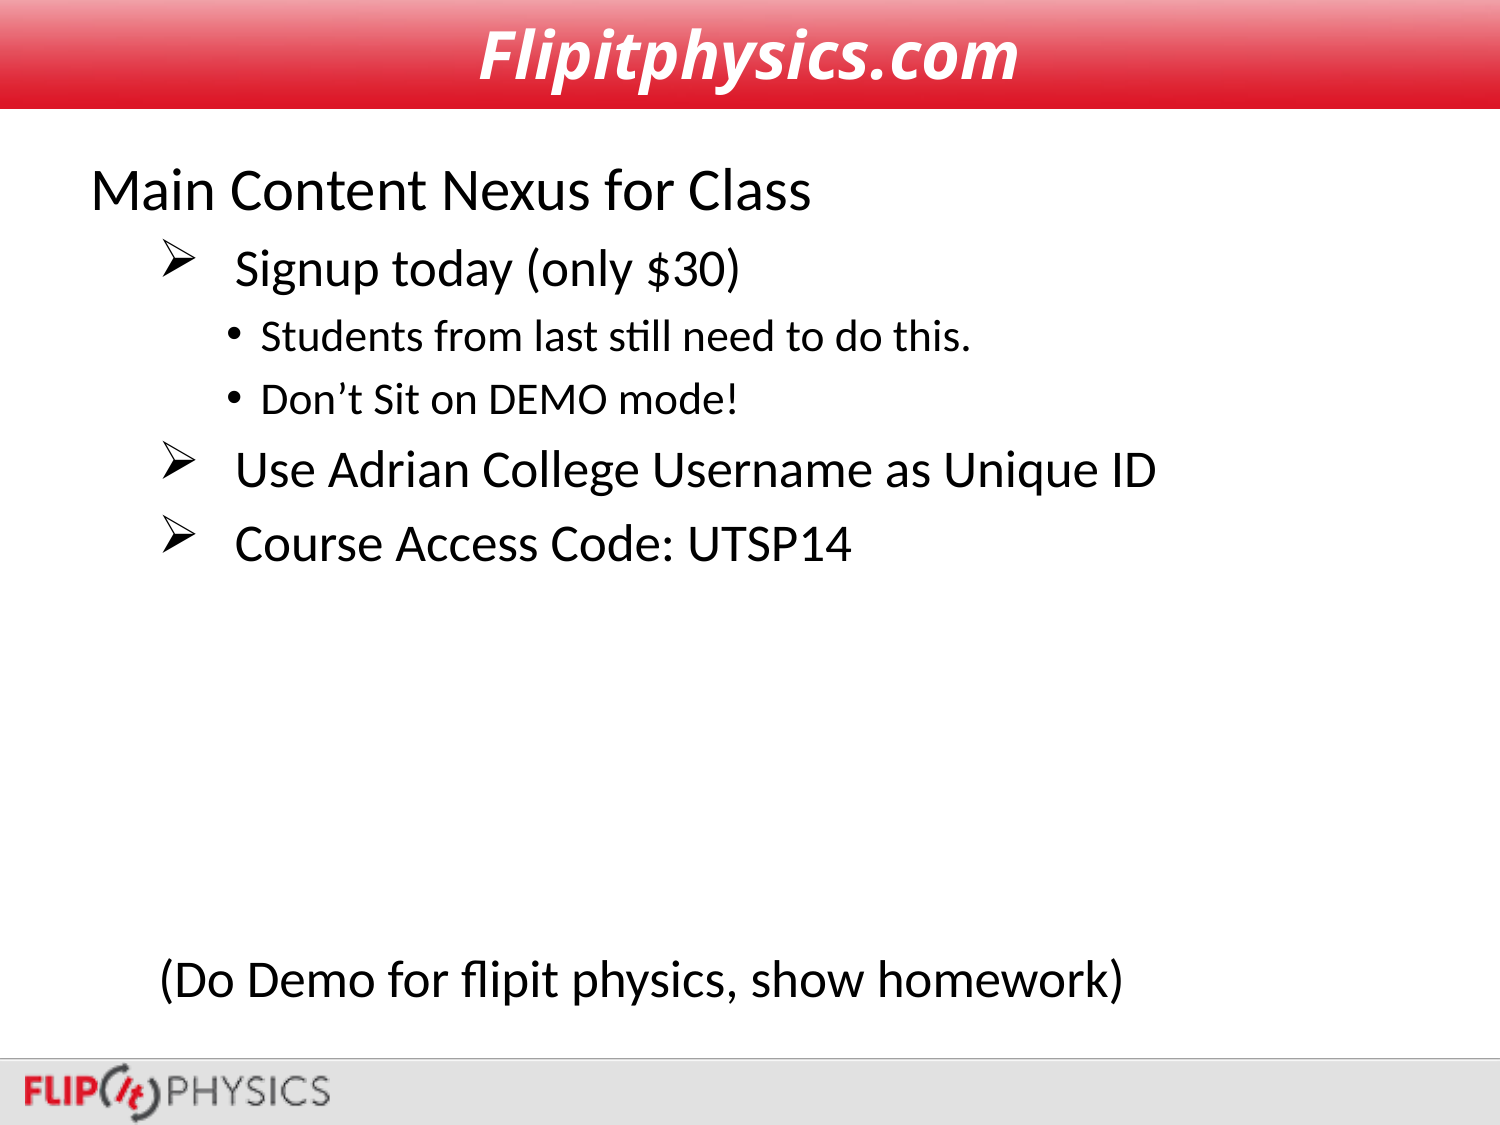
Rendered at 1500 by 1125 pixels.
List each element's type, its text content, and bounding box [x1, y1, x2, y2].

list Main Content Nexus for Class Signup today (only $30) Students from last still need to do this. Don’t Sit on DEMO mode! Use Adrian College Username as Unique ID Course Access Code: UTSP14 (Do Demo for flipit physics, show homework) [75, 142, 1425, 1020]
title Flipitphysics.com [75, 15, 1425, 91]
picture [0, 1058, 1500, 1125]
picture [0, 0, 1500, 109]
